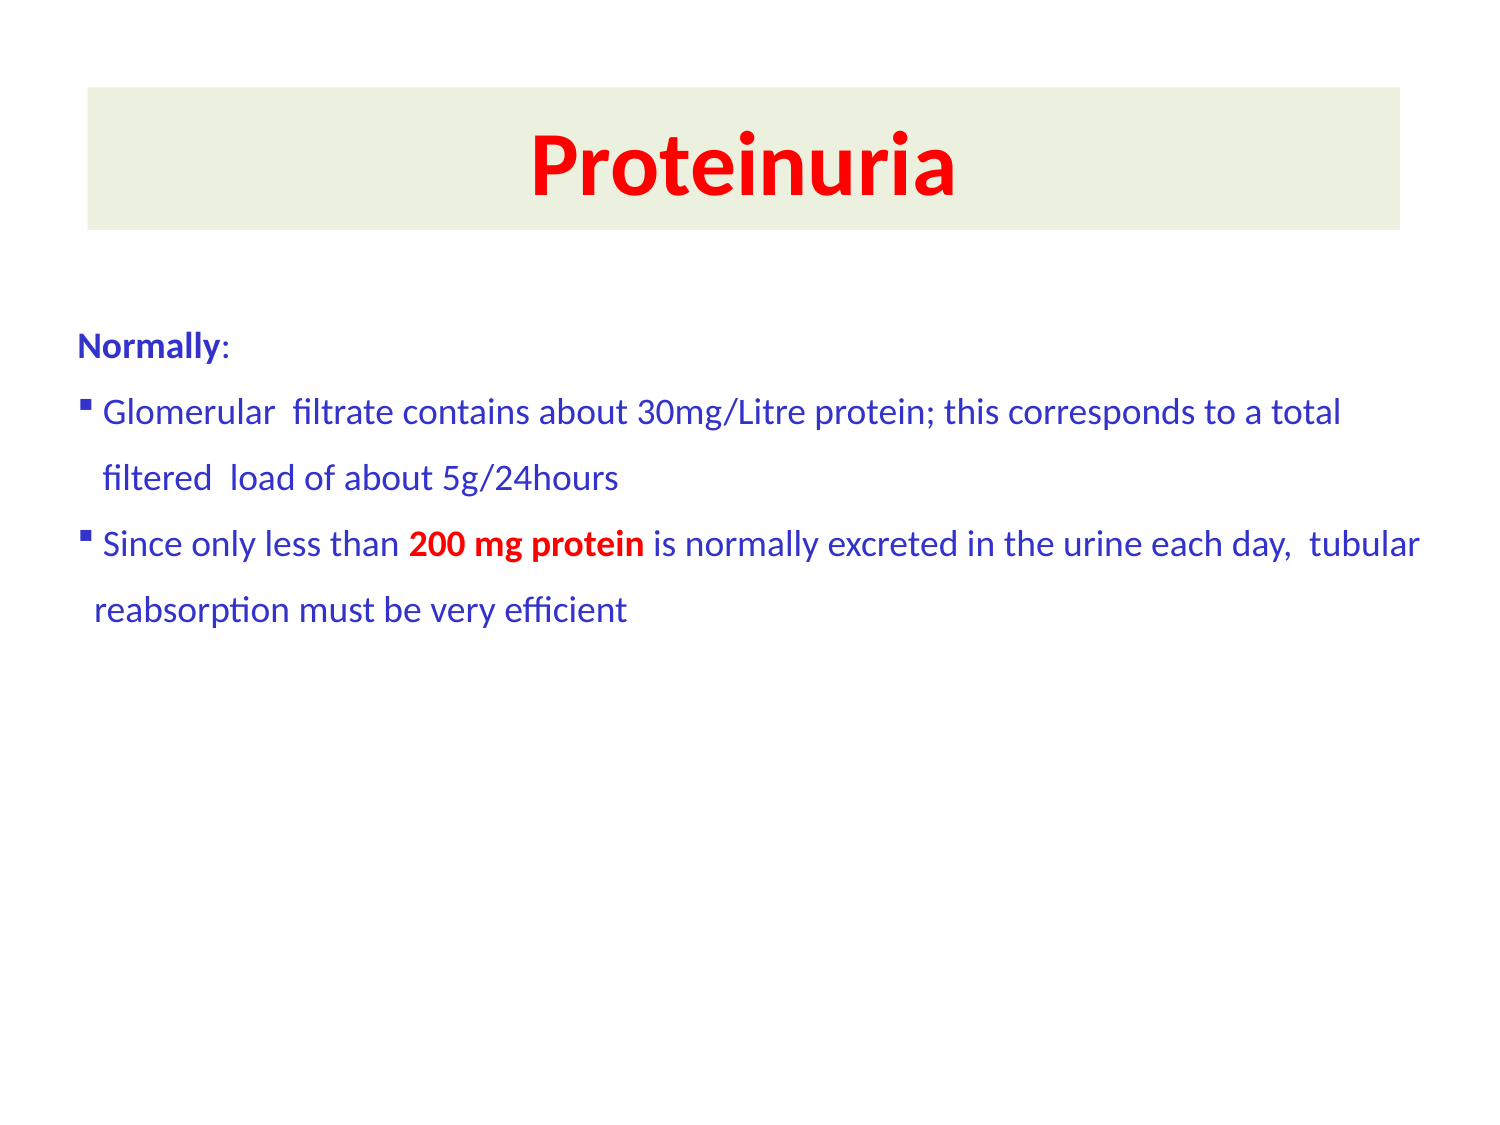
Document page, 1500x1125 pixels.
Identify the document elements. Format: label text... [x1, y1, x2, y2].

text_box Proteinuria [87, 87, 1400, 230]
text_box Normally: Glomerular filtrate contains about 30mg/Litre protein; this corresponds to a total filtered load of about 5g/24hours Since only less than 200 mg protein is normally excreted in the urine each day, tubular reabsorption must be very efficient [62, 299, 1463, 637]
